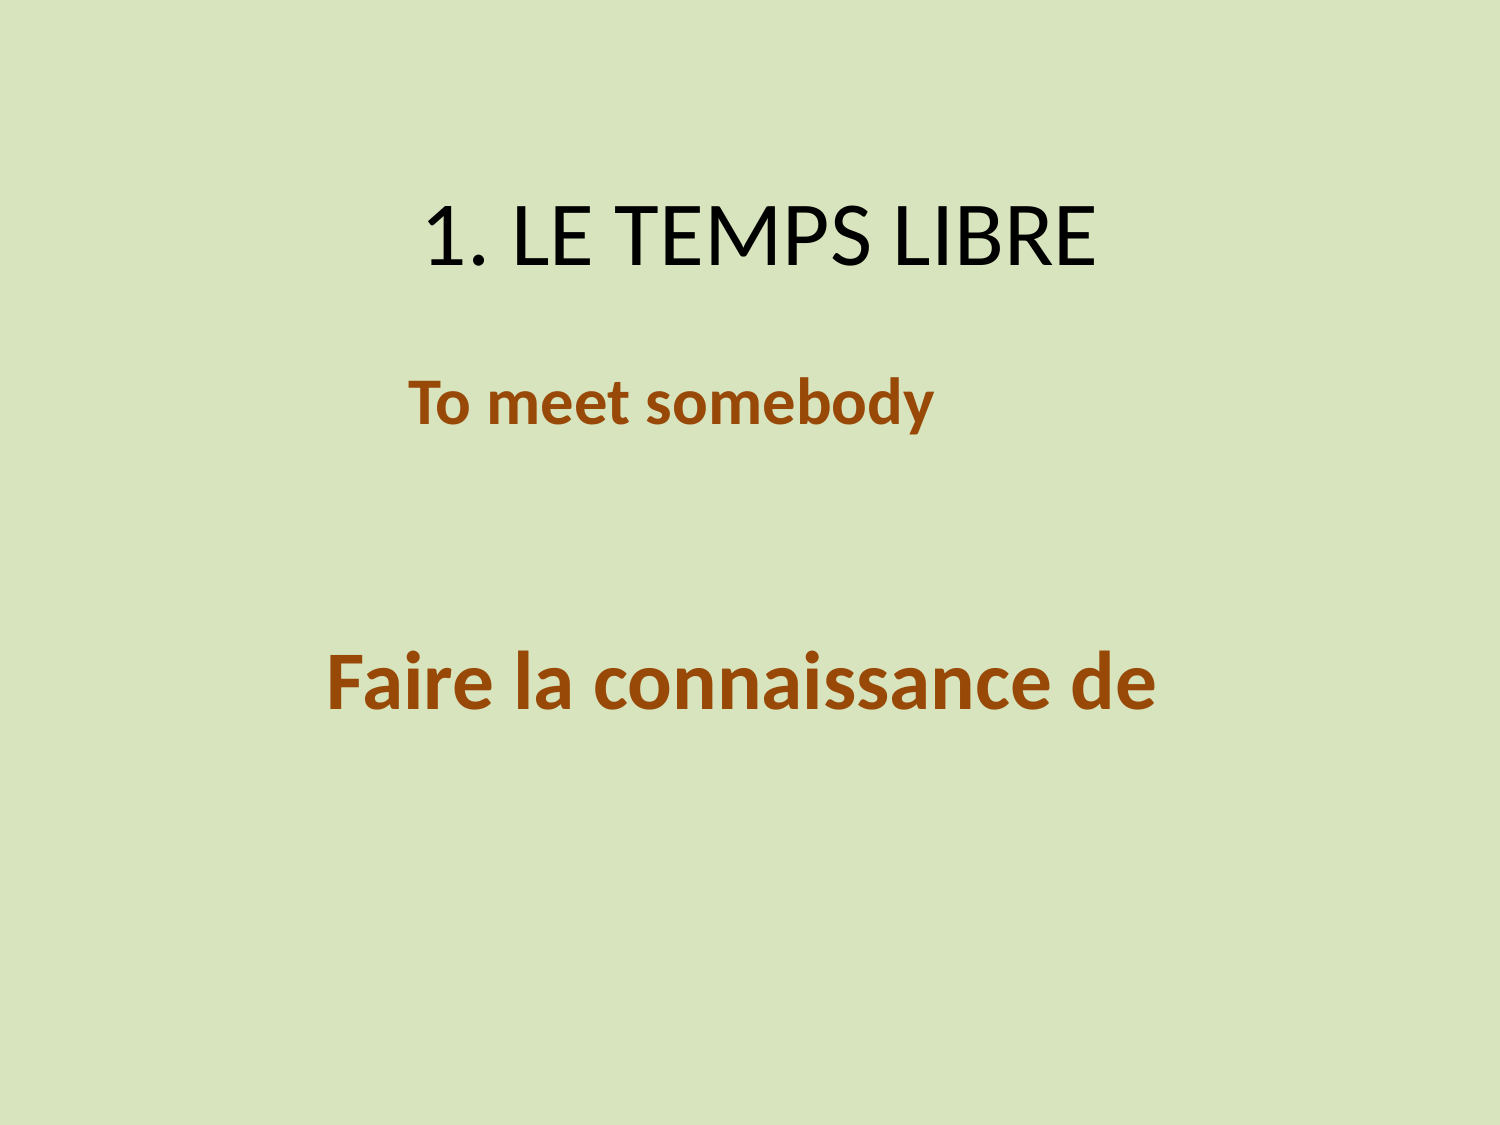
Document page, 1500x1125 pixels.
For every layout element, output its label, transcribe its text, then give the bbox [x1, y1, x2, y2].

subtitle To meet somebody [146, 350, 1197, 509]
title 1. LE TEMPS LIBRE [112, 108, 1388, 350]
text_box Faire la connaissance de [311, 618, 1192, 734]
